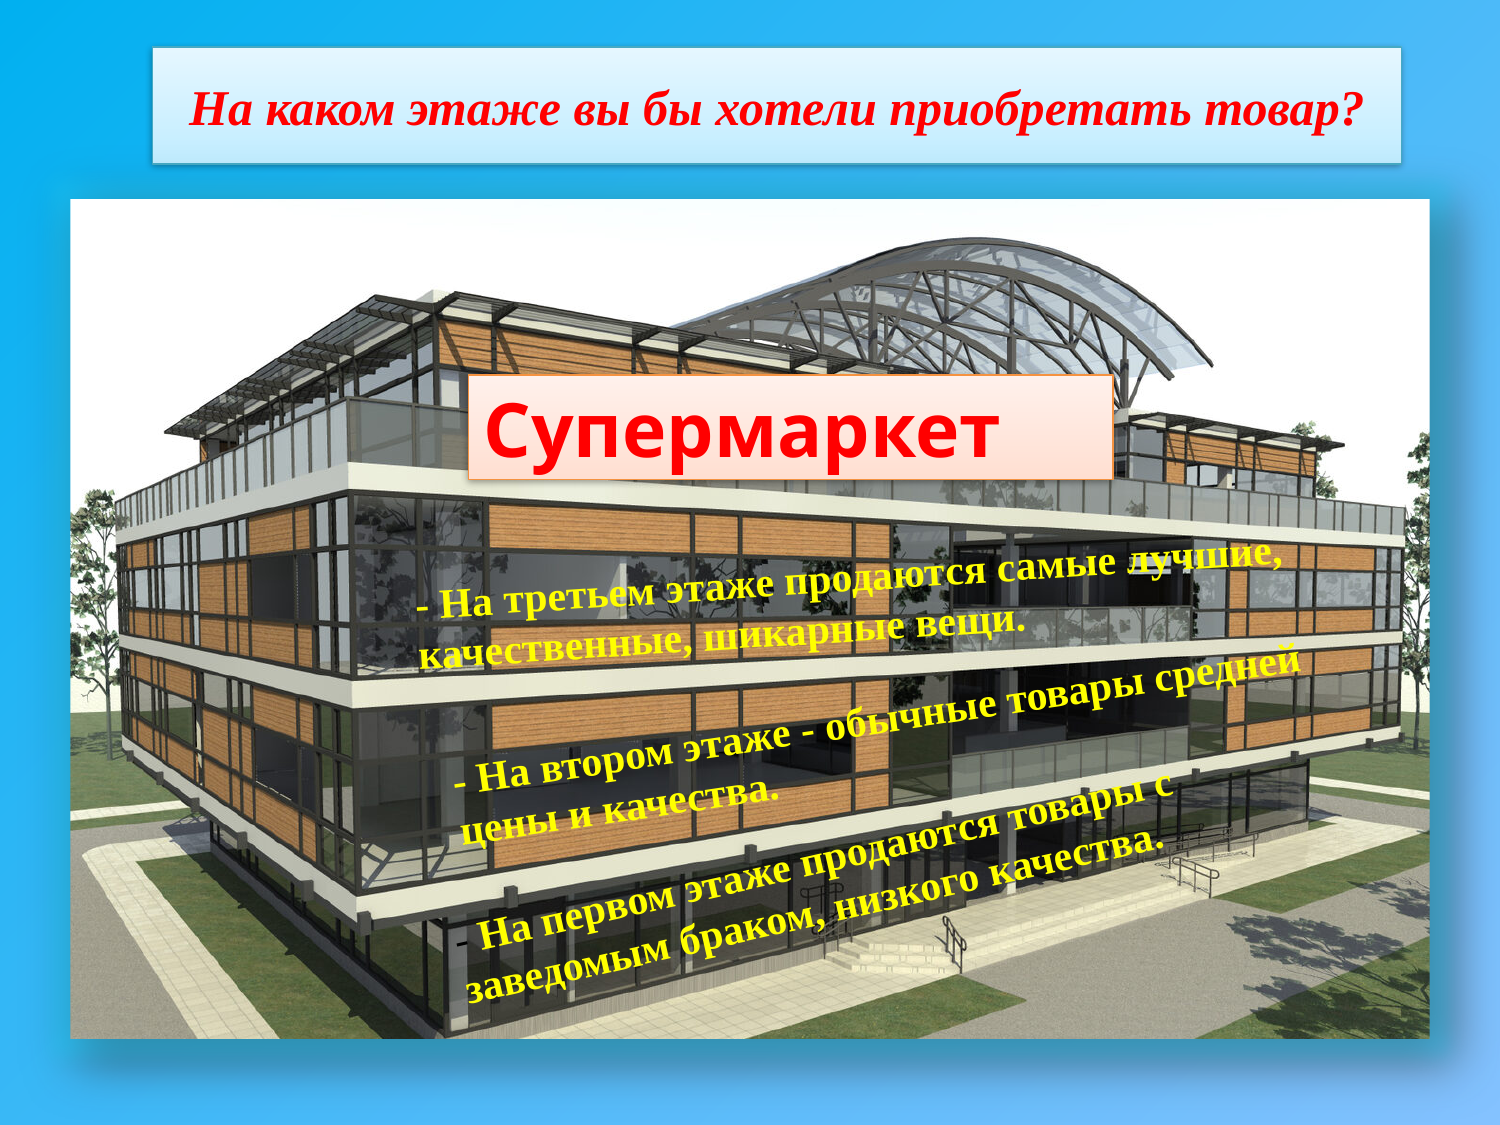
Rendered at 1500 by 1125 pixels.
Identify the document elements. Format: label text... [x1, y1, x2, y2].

picture [70, 198, 1430, 1040]
title На каком этаже вы бы хотели приобретать товар? [152, 46, 1402, 165]
